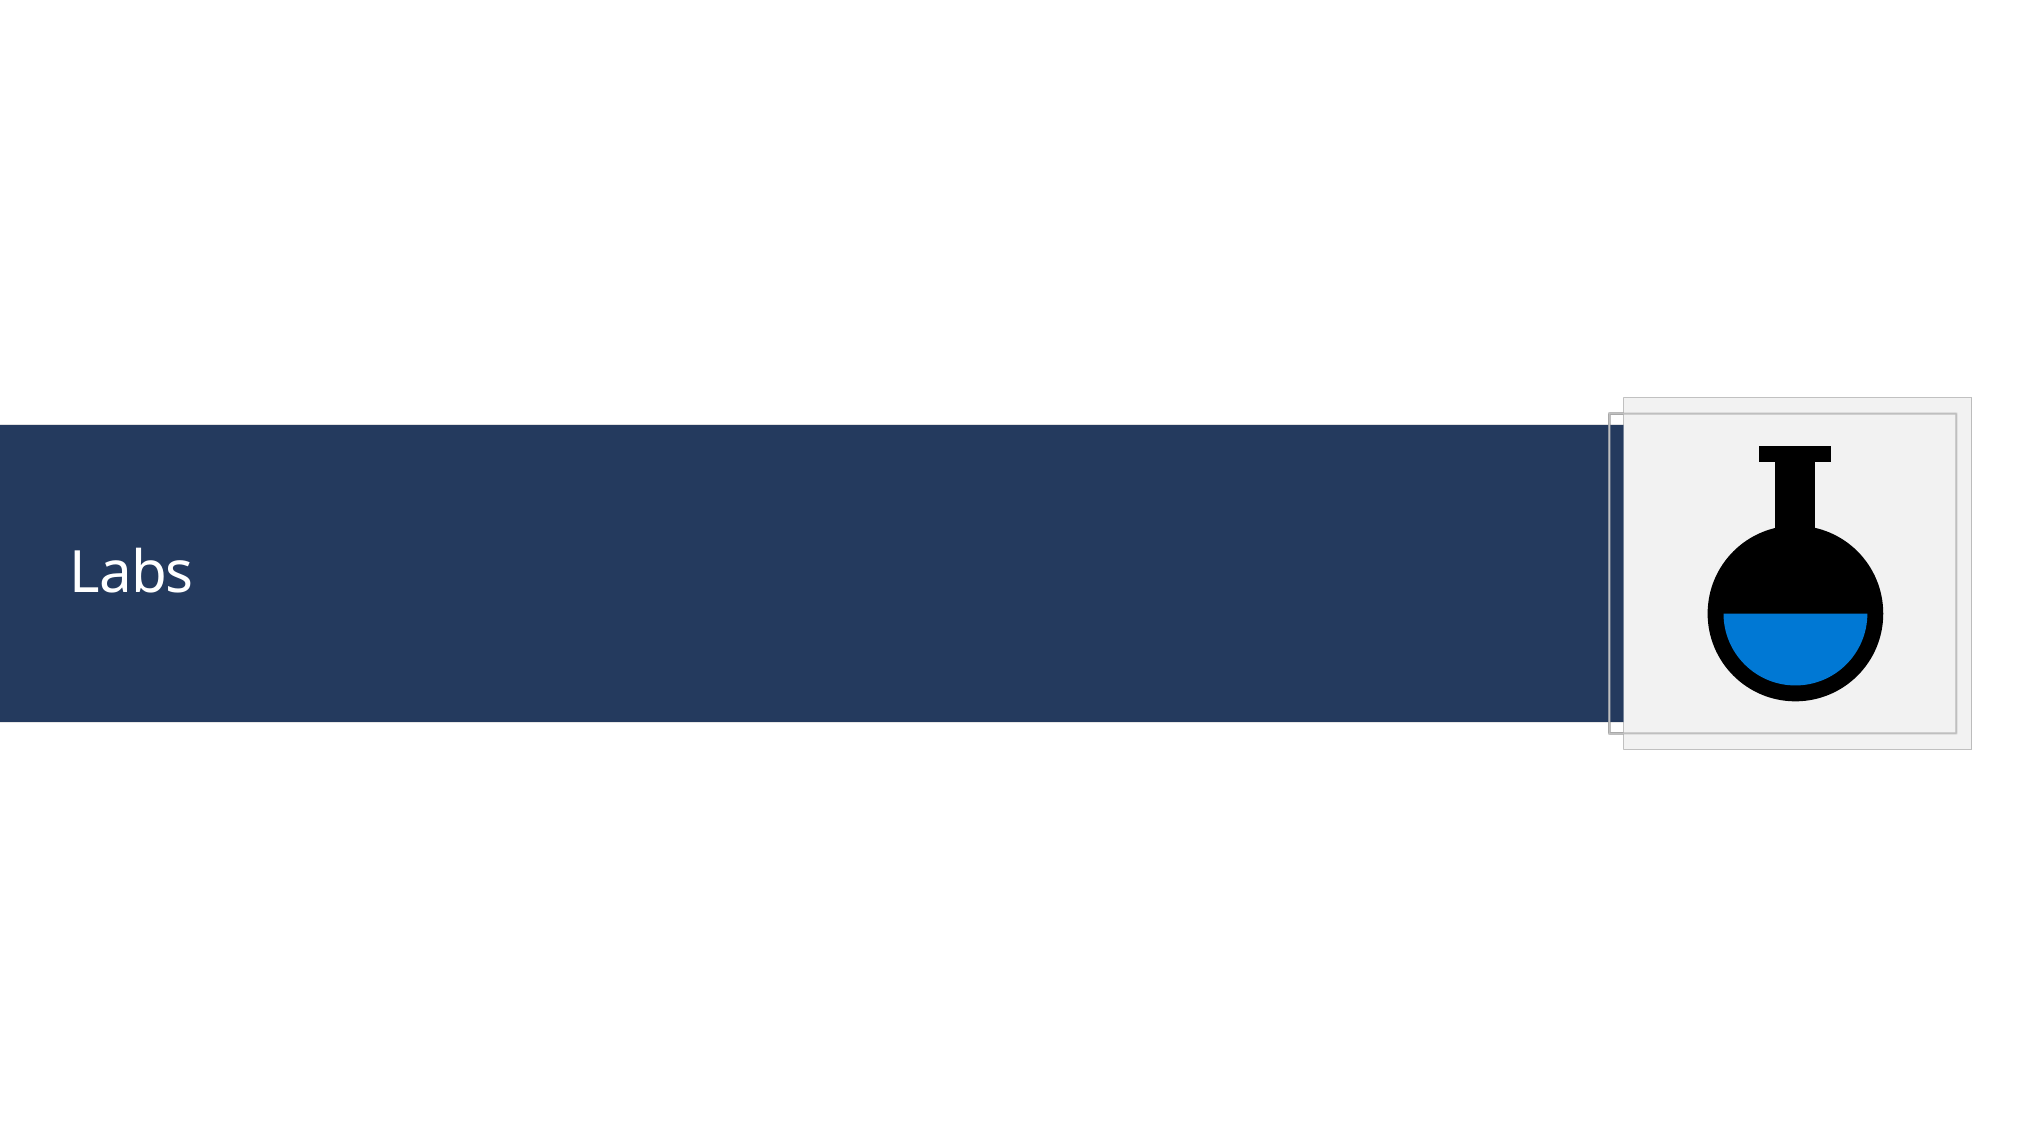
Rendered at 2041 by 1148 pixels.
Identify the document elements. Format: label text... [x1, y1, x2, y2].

title Labs [70, 541, 1586, 606]
picture [0, 0, 2041, 1148]
